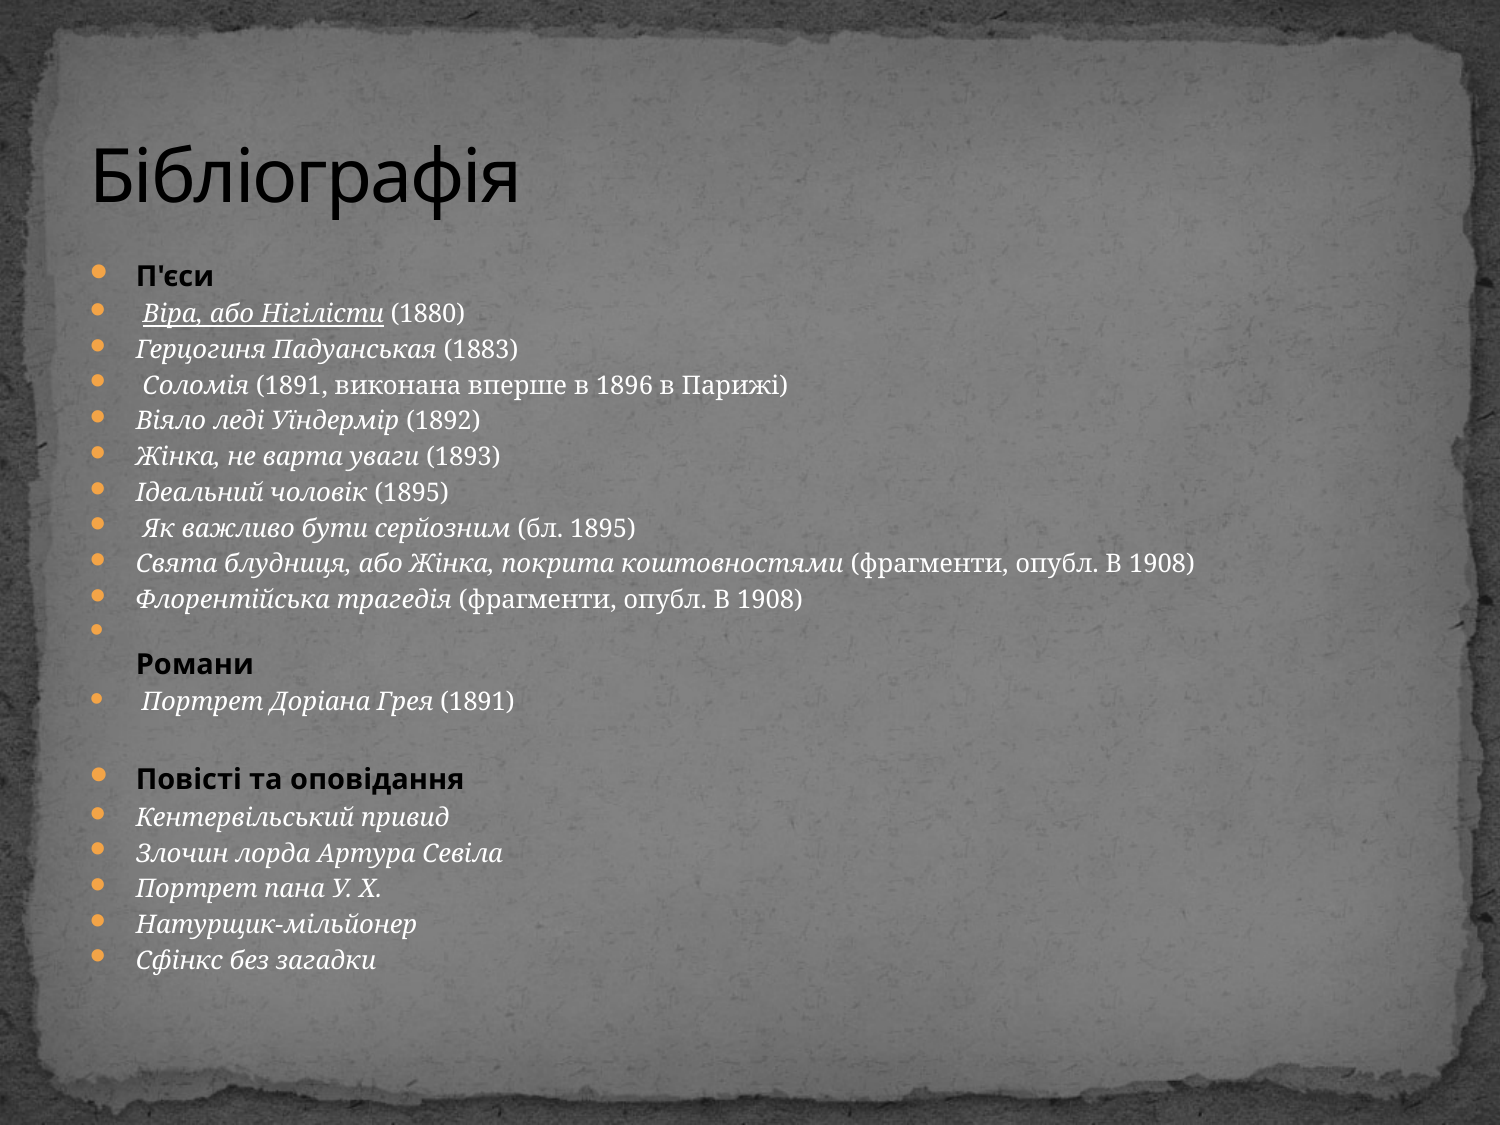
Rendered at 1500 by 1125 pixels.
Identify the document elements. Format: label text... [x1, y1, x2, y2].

list П'єси Віра, або Нігілісти (1880) Герцогиня Падуанськая (1883) Соломія (1891, виконана вперше в 1896 в Парижі) Віяло леді Уїндермір (1892) Жінка, не варта уваги (1893) Ідеальний чоловік (1895) Як важливо бути серйозним (бл. 1895) Свята блудниця, або Жінка, покрита коштовностями (фрагменти, опубл. В 1908) Флорентійська трагедія (фрагменти, опубл. В 1908) Романи Портрет Доріана Грея (1891) Повісті та оповідання Кентервільський привид Злочин лорда Артура Севіла Портрет пана У. Х. Натурщик-мільйонер Сфінкс без загадки [75, 249, 1425, 1000]
title Бібліографія [74, 24, 1425, 225]
